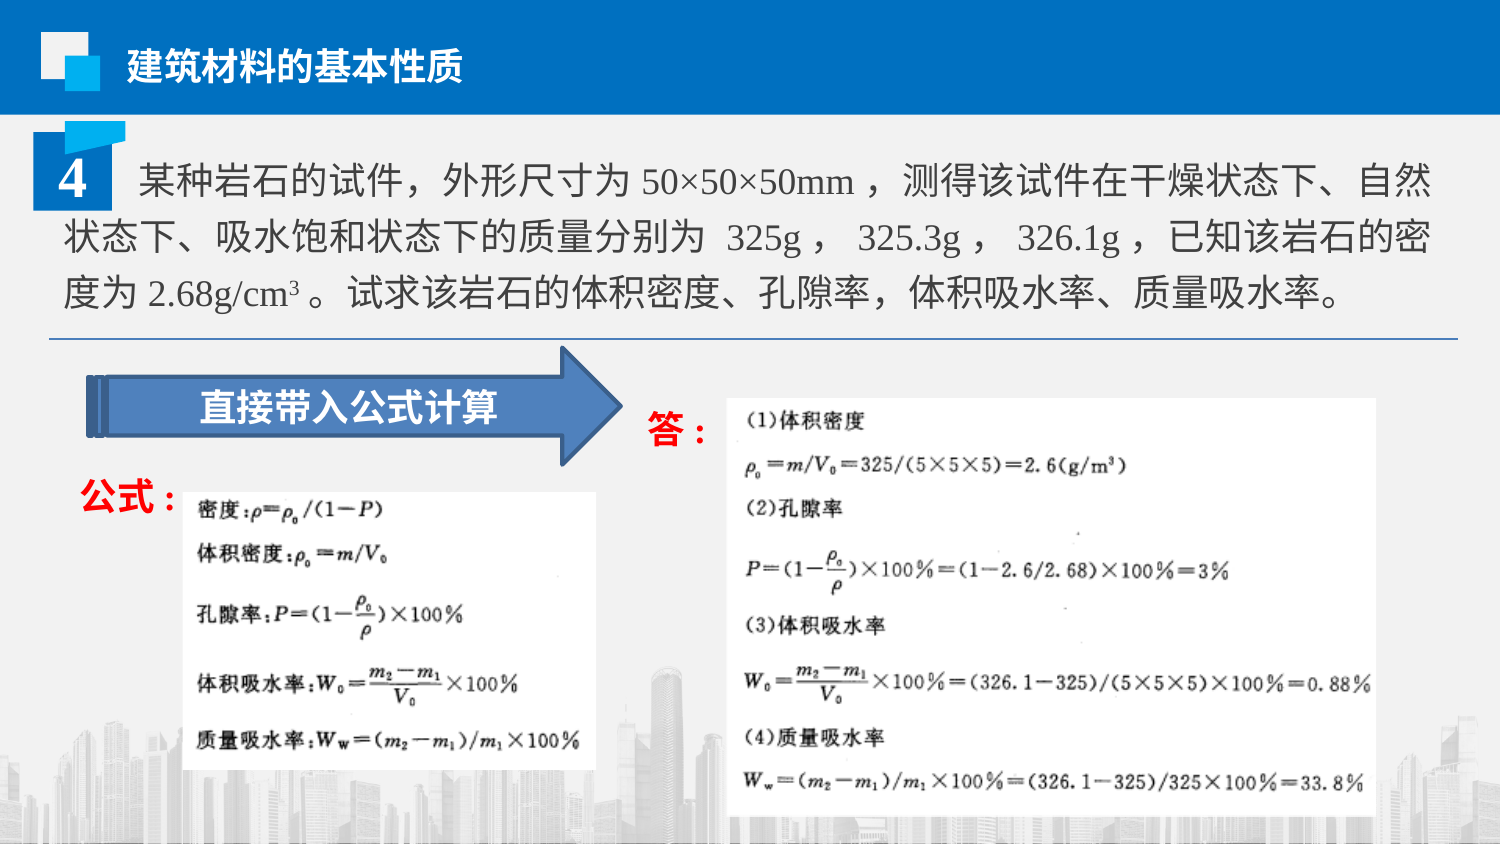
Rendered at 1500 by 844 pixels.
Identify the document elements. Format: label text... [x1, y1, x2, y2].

text_box [63, 54, 102, 93]
text_box 某种岩石的试件，外形尺寸为50×50×50mm，测得该试件在干燥状态下、自然状态下、吸水饱和状态下的质量分别为 325g，325.3g，326.1g，已知该岩石的密度为2.68g/cm3。试求该岩石的体积密度、孔隙率，体积吸水率、质量吸水率。 [49, 138, 1448, 322]
text_box 4 [33, 132, 112, 211]
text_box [64, 465, 597, 770]
text_box [0, 1, 1500, 117]
text_box 直接带入公式计算 [86, 348, 623, 464]
text_box [64, 121, 126, 155]
text_box 建筑材料的基本性质 [112, 35, 715, 96]
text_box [632, 397, 1377, 817]
text_box [39, 30, 91, 81]
